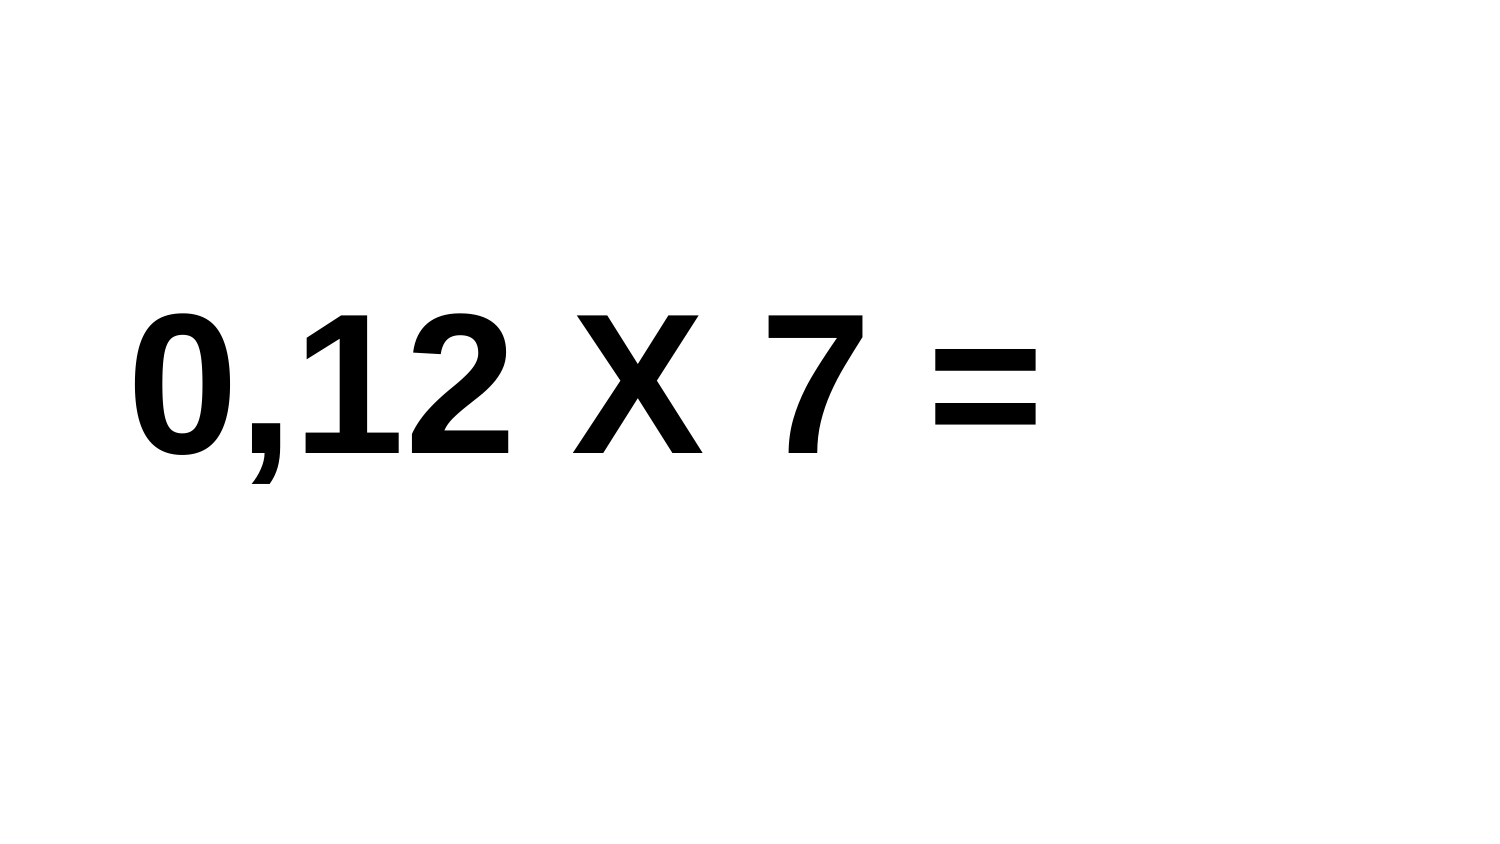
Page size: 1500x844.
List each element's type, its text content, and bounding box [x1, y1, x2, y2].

text_box 0,12 X 7 = [112, 318, 1388, 509]
